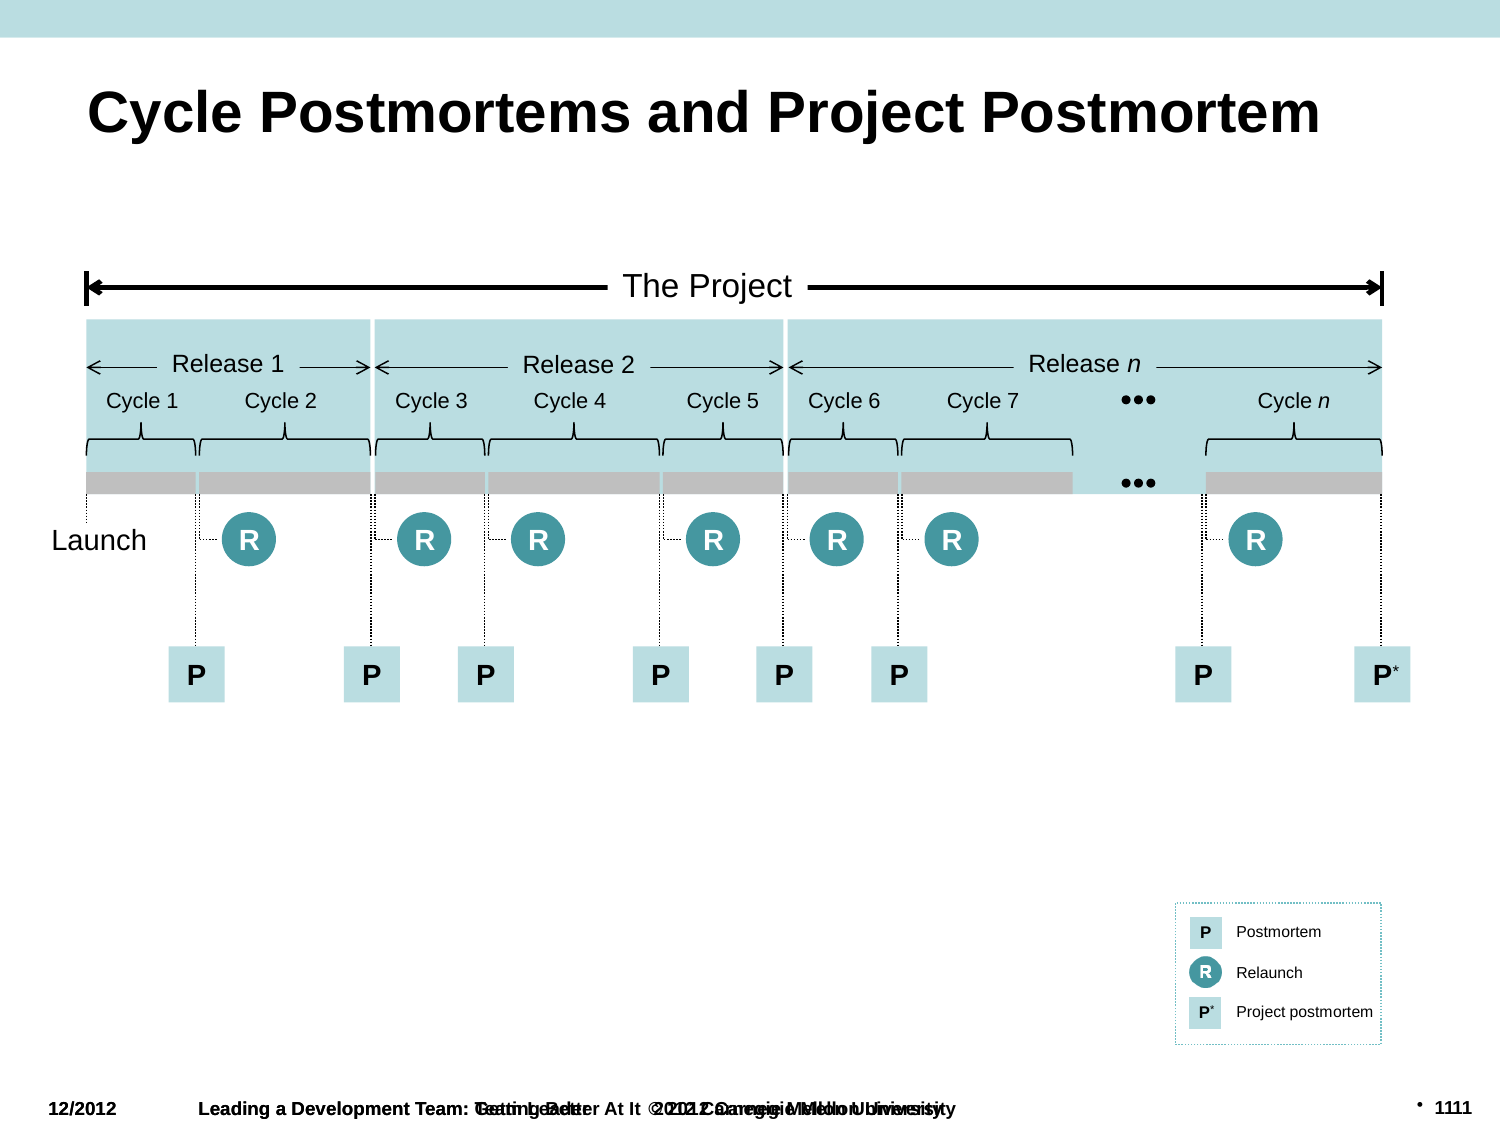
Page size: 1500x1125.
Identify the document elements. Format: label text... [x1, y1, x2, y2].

text_box Launch [36, 513, 163, 564]
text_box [168, 493, 1416, 703]
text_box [85, 378, 1383, 495]
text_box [86, 256, 1383, 378]
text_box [1175, 902, 1387, 1045]
title Cycle Postmortems and Project Postmortem [87, 87, 1439, 145]
